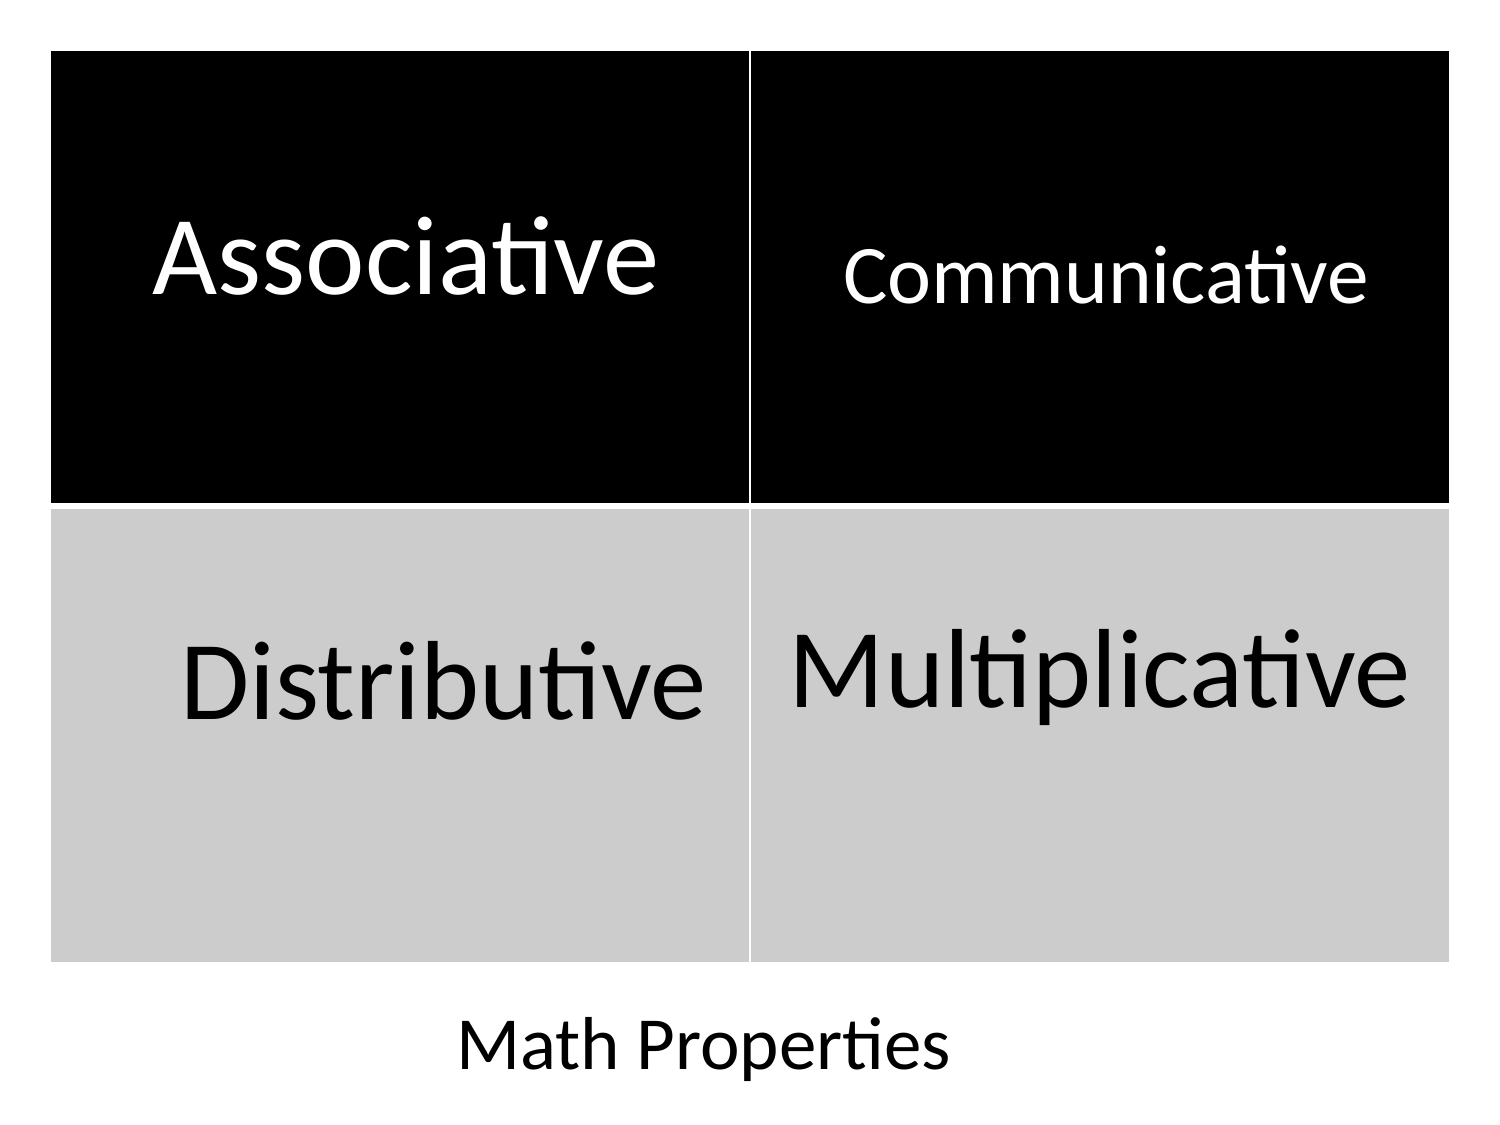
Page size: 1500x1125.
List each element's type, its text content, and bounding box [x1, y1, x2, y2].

table_cell [51, 509, 749, 962]
text_box Distributive [162, 599, 725, 750]
text_box Communicative [825, 212, 1388, 328]
text_box Associative [125, 174, 688, 325]
table_header [51, 51, 749, 503]
table_header [751, 51, 1449, 503]
text_box Multiplicative [762, 587, 1438, 738]
text_box Math Properties [112, 987, 1313, 1093]
table_cell [751, 509, 1449, 962]
